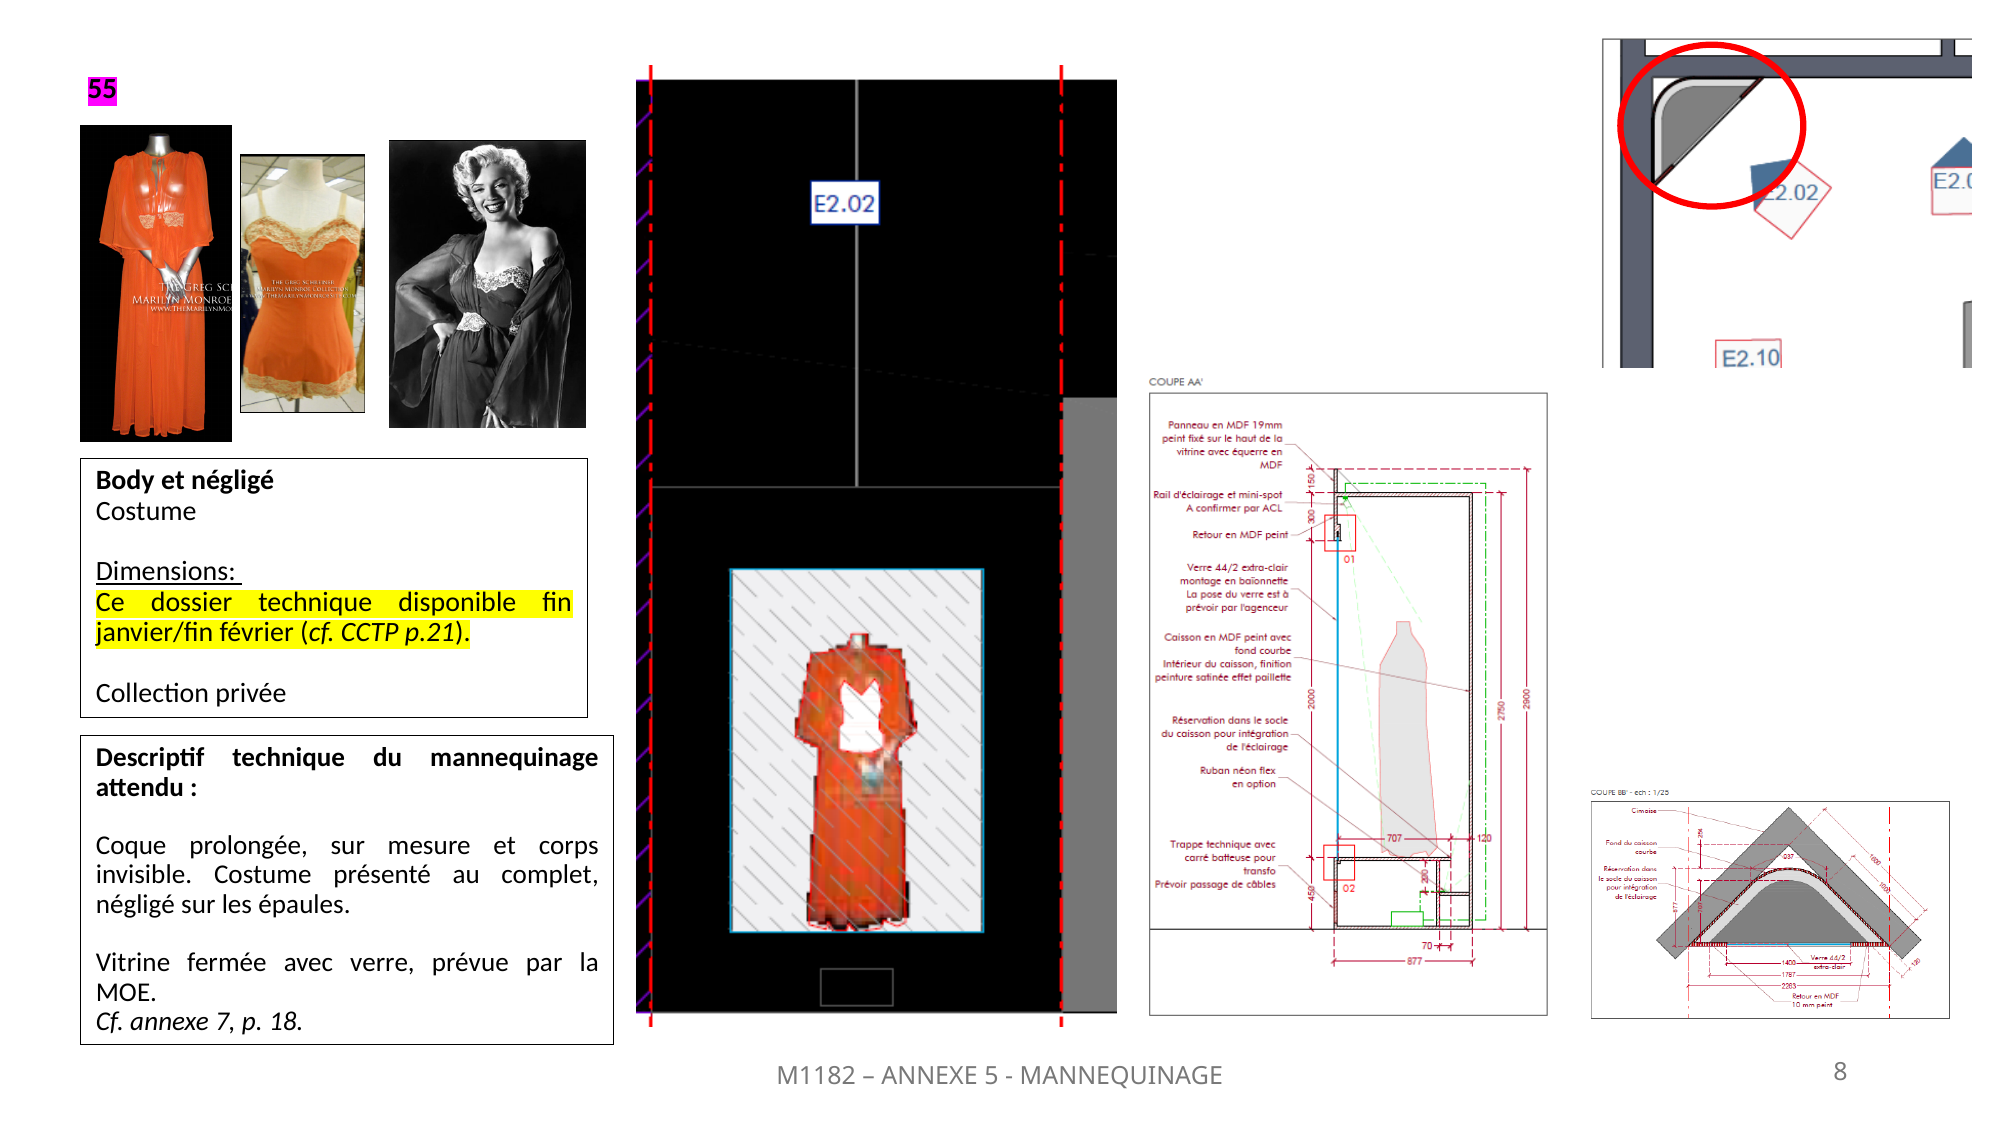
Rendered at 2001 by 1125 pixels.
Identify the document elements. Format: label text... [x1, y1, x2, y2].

picture [1583, 21, 1973, 369]
text_box 55 [72, 65, 170, 126]
picture [636, 65, 1118, 1028]
picture [389, 139, 586, 428]
picture [1141, 367, 1562, 1022]
picture [1585, 785, 1953, 1022]
picture [80, 125, 233, 443]
slide_number 8 [1412, 1042, 1863, 1103]
text_box Descriptif technique du mannequinage attendu : Coque prolongée, sur mesure et corps invisible. Costume présenté au complet, négligé sur les épaules. Vitrine fermée avec verre, prévue par la MOE. Cf. annexe 7, p. 18. [80, 735, 614, 1045]
footer M1182 – ANNEXE 5 - MANNEQUINAGE [662, 1044, 1338, 1105]
picture [239, 154, 365, 413]
text_box Body et négligé Costume Dimensions: Ce dossier technique disponible fin janvier/fin février (cf. CCTP p.21). Collection privée [80, 458, 588, 718]
